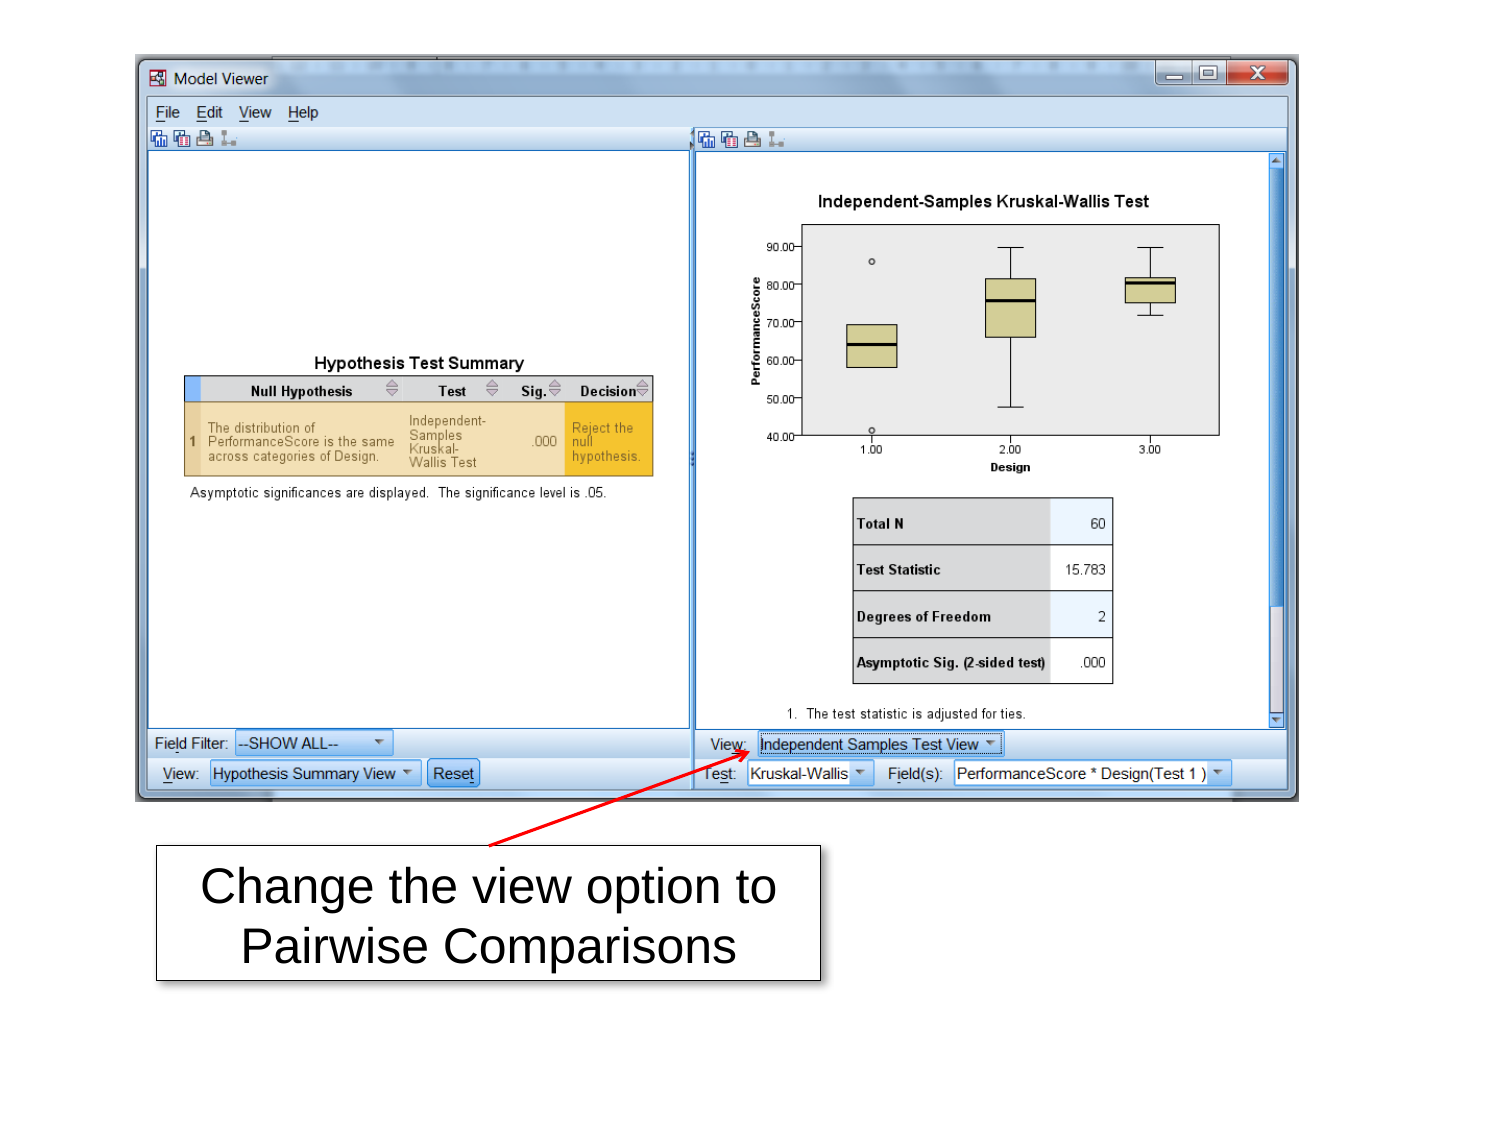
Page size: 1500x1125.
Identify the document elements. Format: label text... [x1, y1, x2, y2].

text_box Change the view option to Pairwise Comparisons [156, 845, 821, 981]
picture [135, 54, 1299, 802]
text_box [488, 751, 751, 847]
